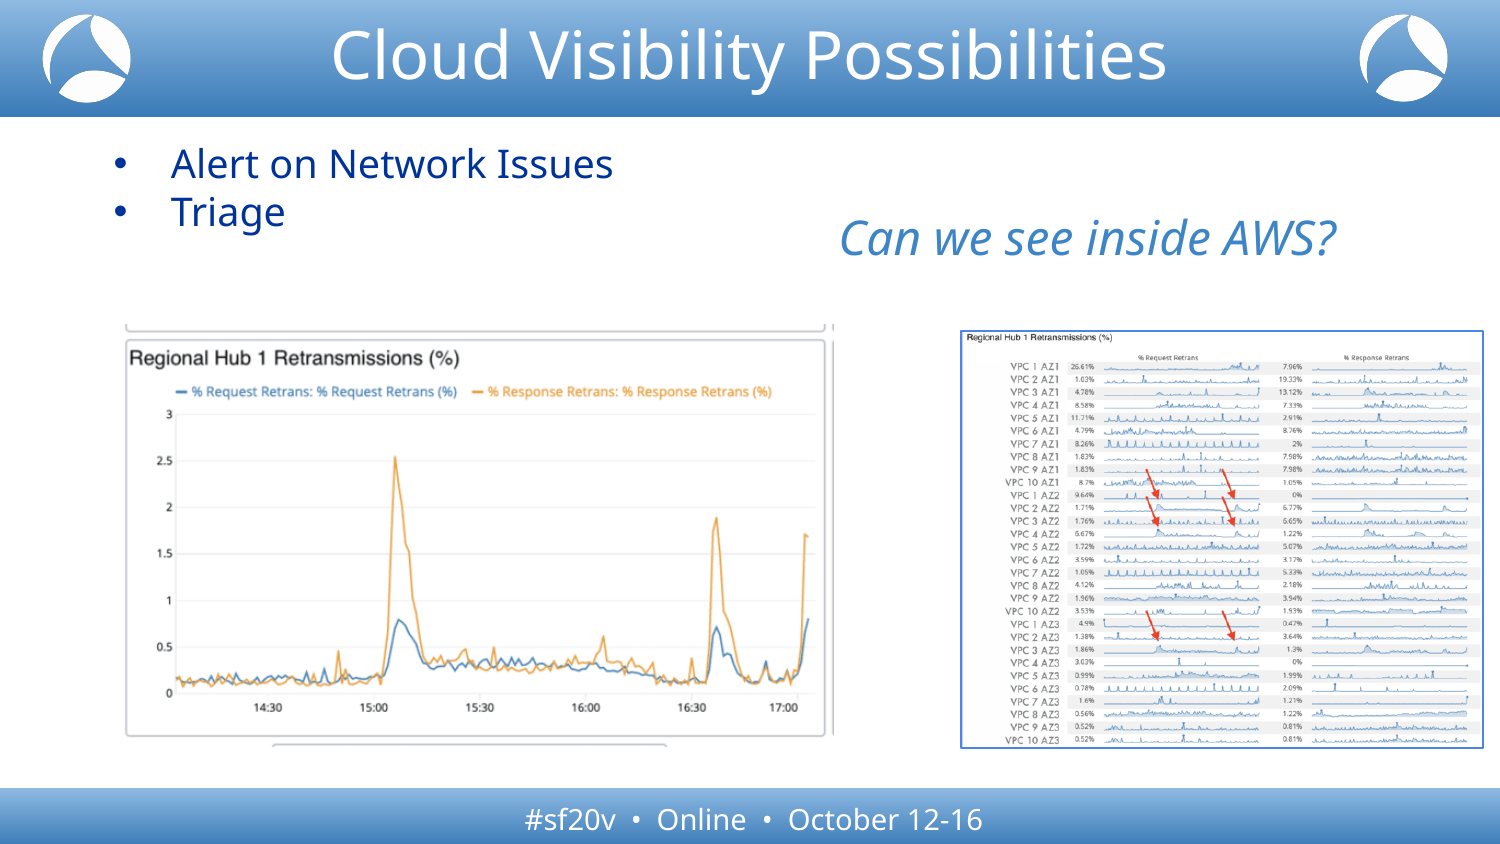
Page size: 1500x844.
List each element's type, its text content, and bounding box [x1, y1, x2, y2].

list Alert on Network Issues Triage [80, 124, 1428, 764]
text_box Can we see inside AWS? [801, 192, 1374, 278]
picture [122, 324, 835, 748]
picture [961, 331, 1483, 748]
picture [1359, 14, 1448, 102]
title Cloud Visibility Possibilities [188, 0, 1312, 117]
picture [42, 14, 131, 103]
